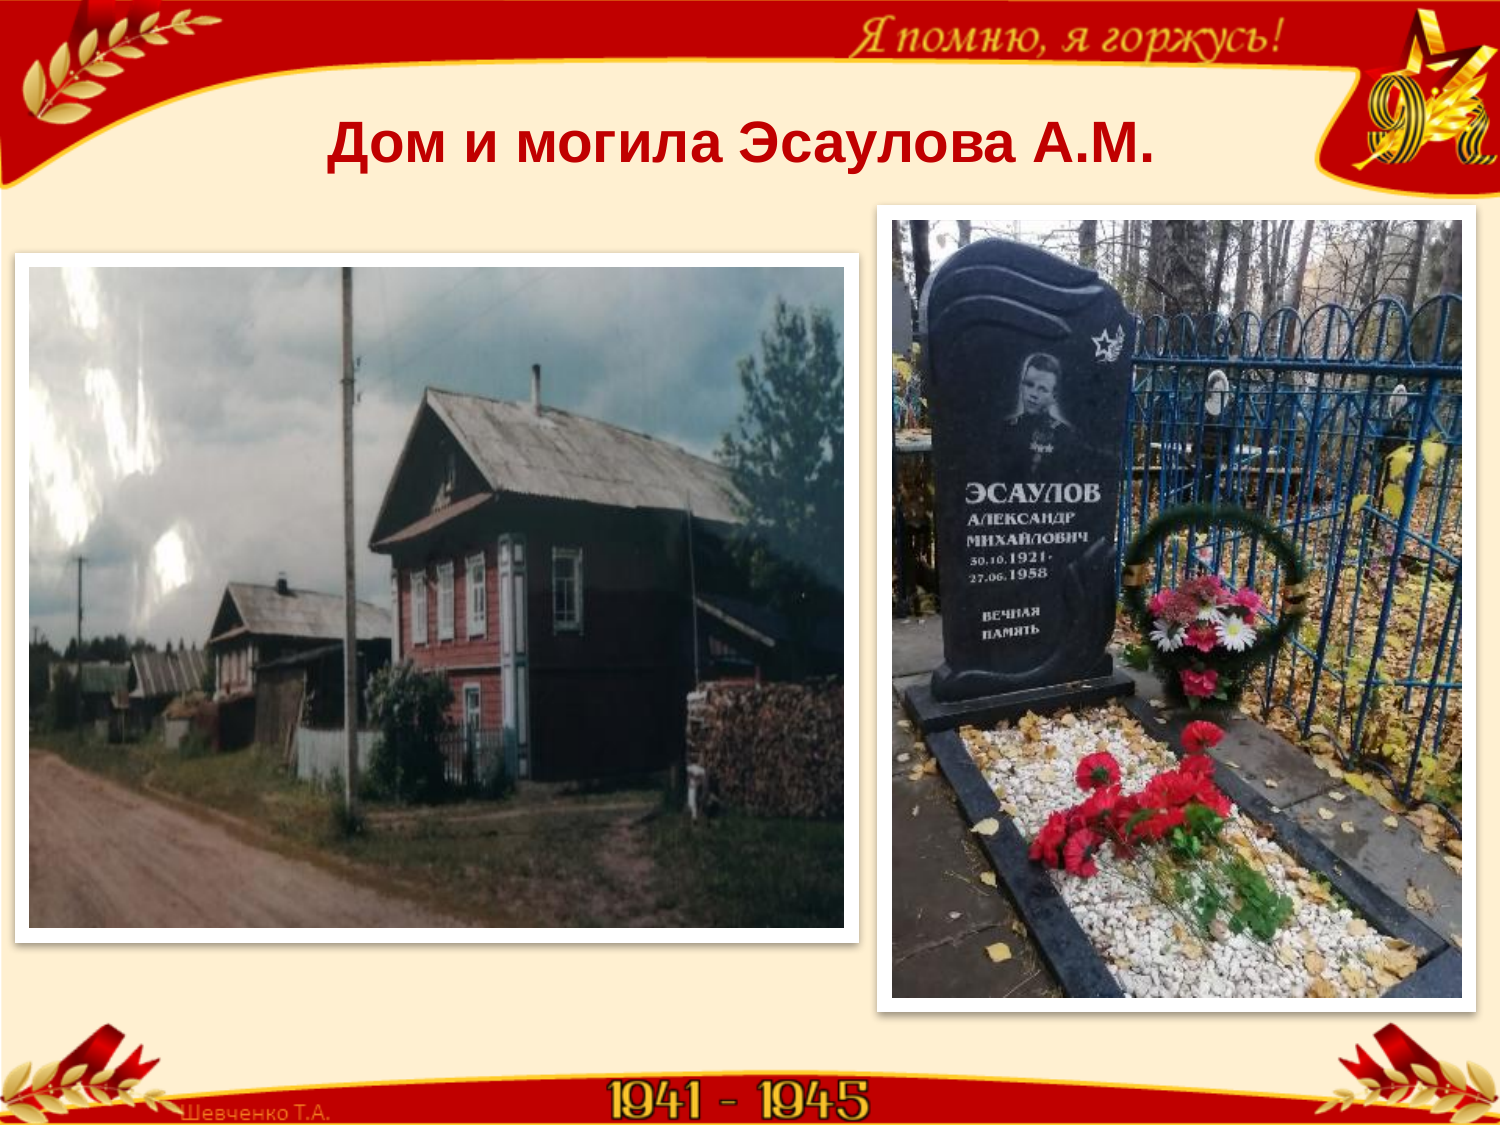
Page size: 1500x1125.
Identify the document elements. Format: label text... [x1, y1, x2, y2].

title Дом и могила Эсаулова А.М. [75, 45, 1425, 233]
picture [0, 0, 1500, 1125]
